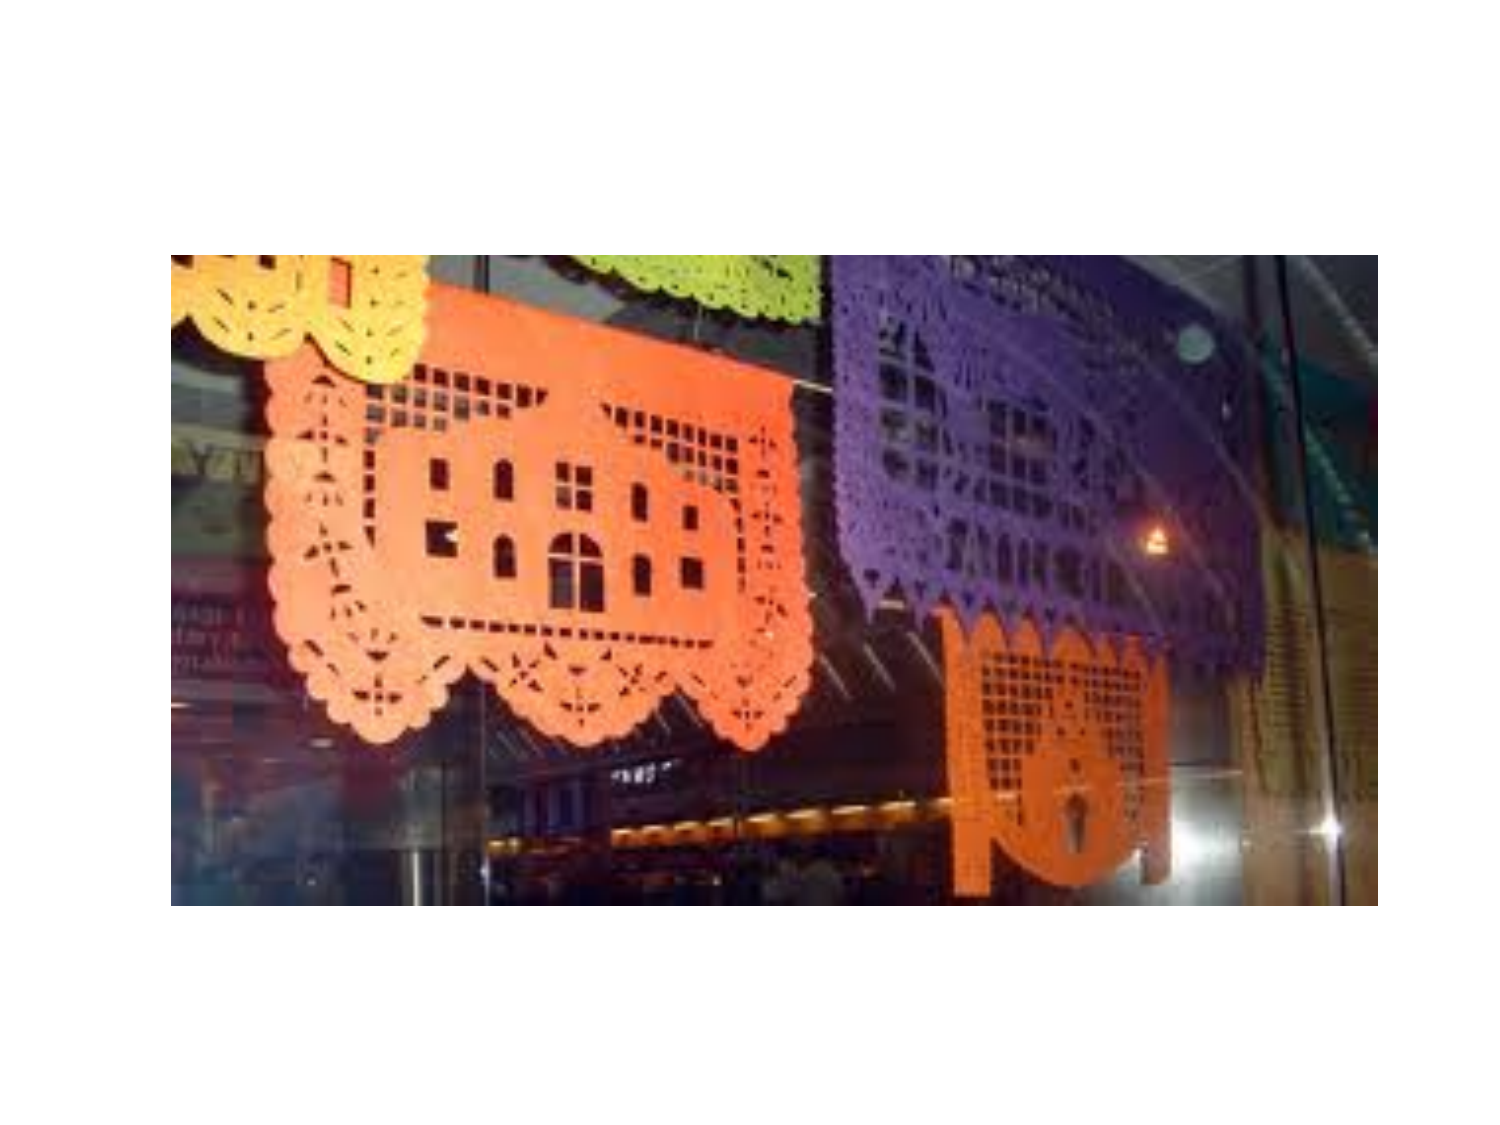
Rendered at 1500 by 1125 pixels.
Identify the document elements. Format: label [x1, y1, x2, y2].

picture [170, 255, 1378, 906]
